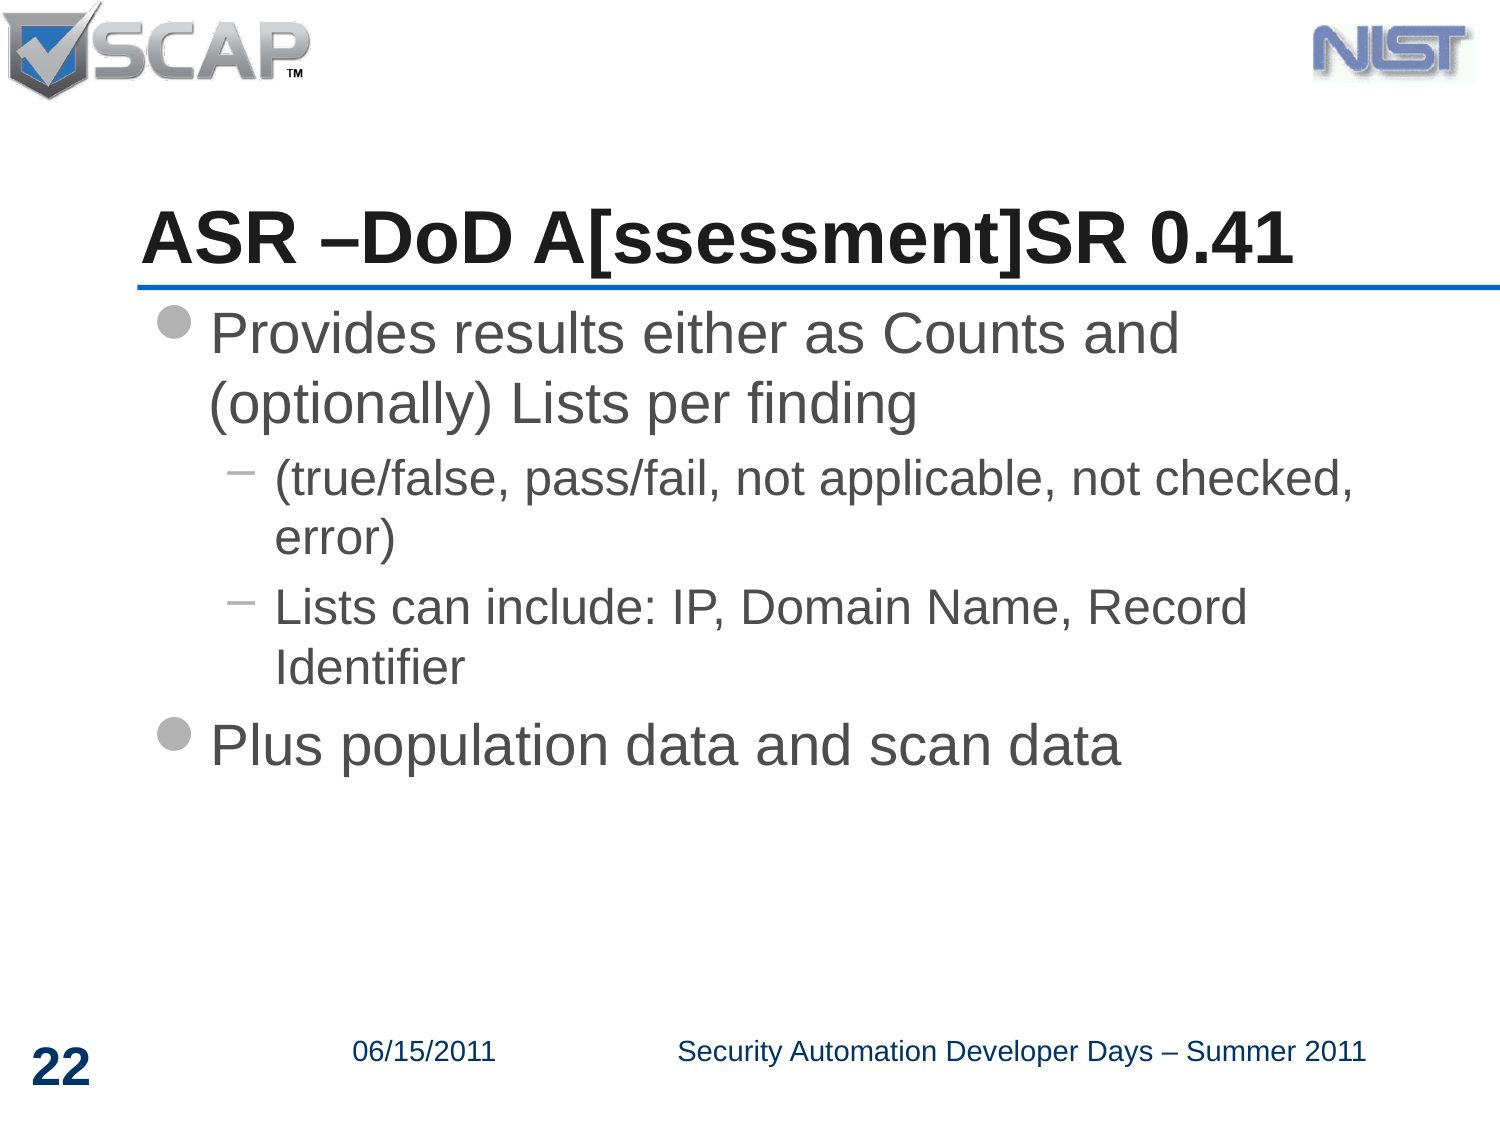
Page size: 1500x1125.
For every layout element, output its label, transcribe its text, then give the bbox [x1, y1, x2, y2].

title ASR –DoD A[ssessment]SR 0.41 [124, 99, 1426, 288]
slide_number 22 [13, 1023, 111, 1105]
list Provides results either as Counts and (optionally) Lists per finding (true/false, pass/fail, not applicable, not checked, error) Lists can include: IP, Domain Name, Record Identifier Plus population data and scan data [137, 287, 1400, 1026]
picture [0, 0, 313, 103]
picture [1312, 24, 1475, 83]
footer Security Automation Developer Days – Summer 2011 [662, 1025, 1426, 1103]
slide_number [337, 1026, 662, 1103]
